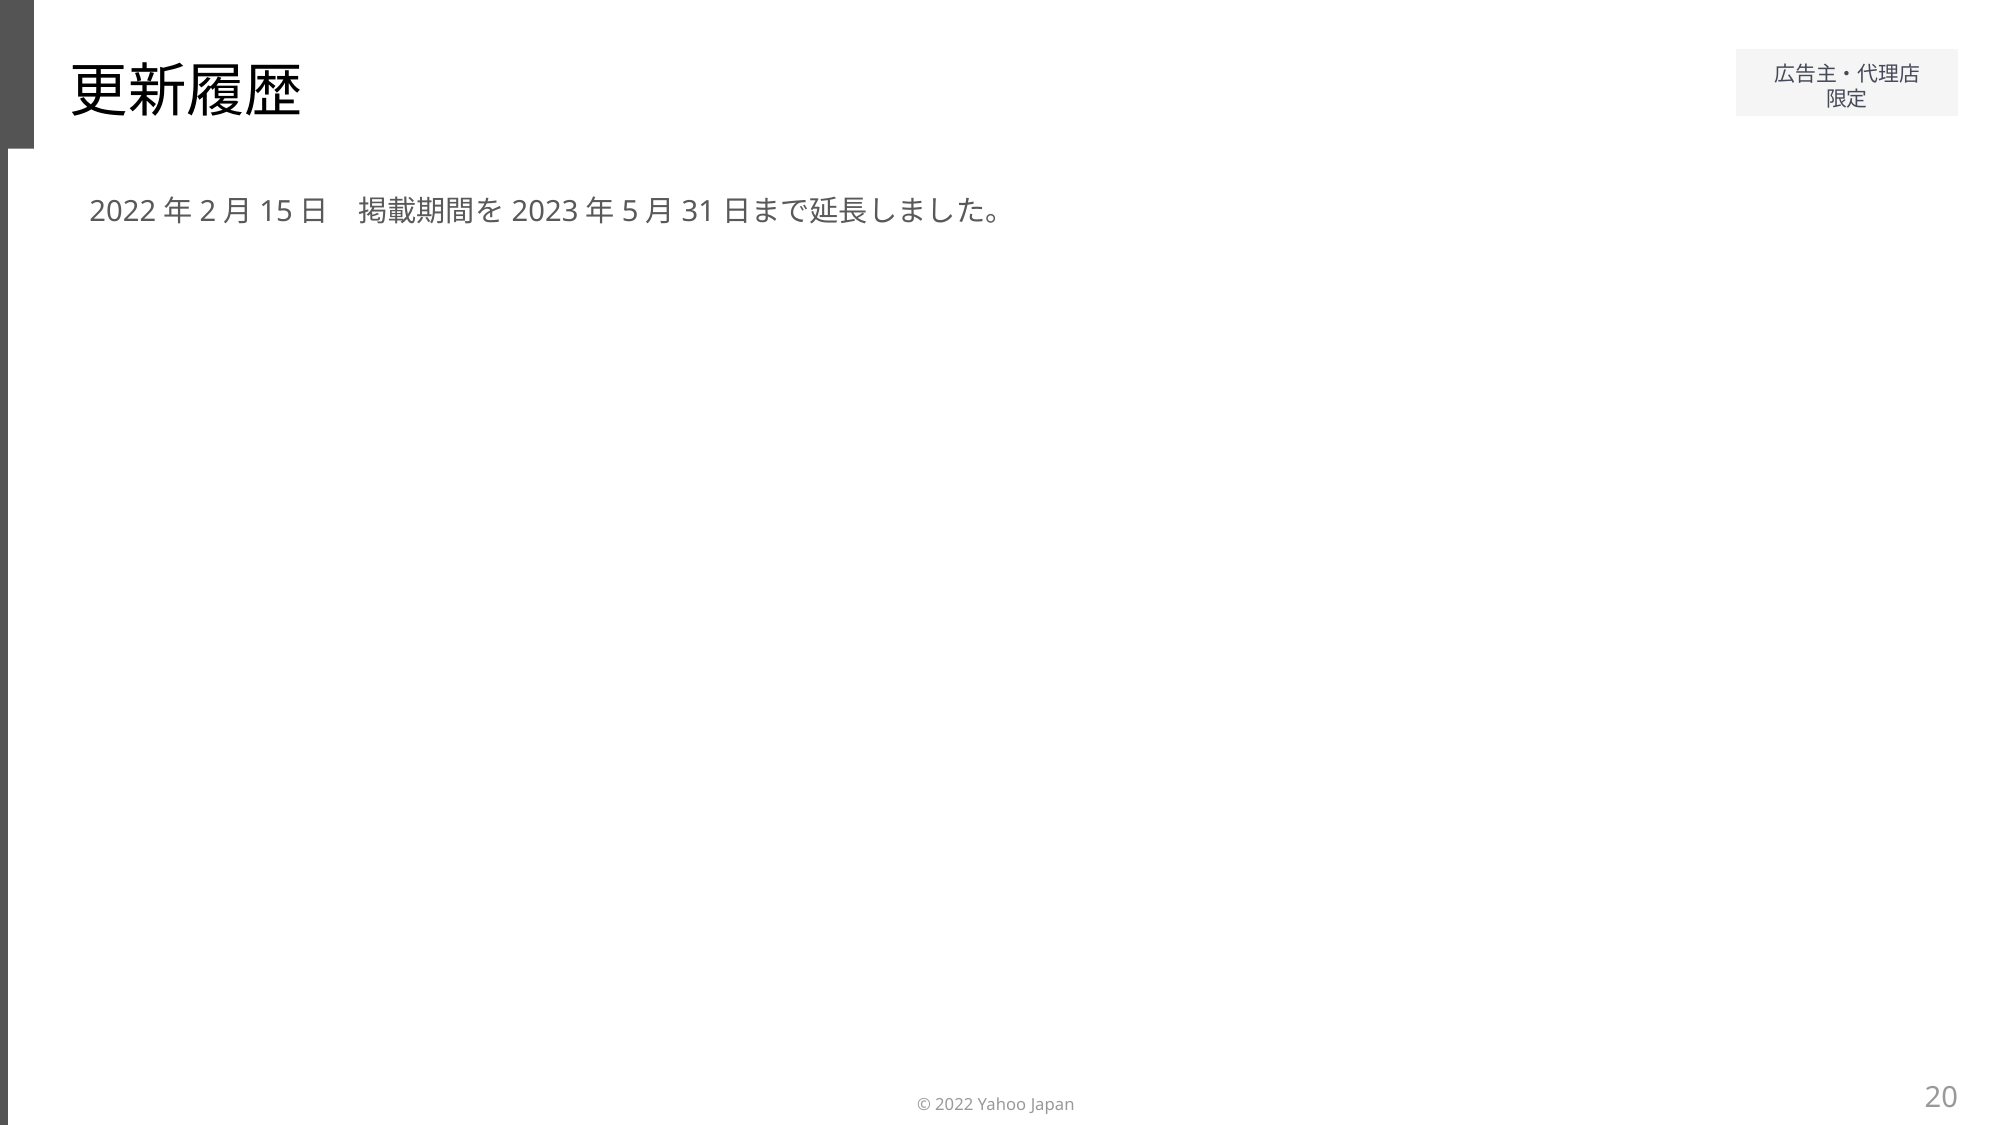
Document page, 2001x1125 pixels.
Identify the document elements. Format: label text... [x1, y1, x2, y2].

text_box 2022年2月15日 掲載期間を2023年5月31日まで延長しました。 [74, 184, 1945, 235]
slide_number 20 [1803, 1070, 1973, 1125]
list 更新履歴 [54, 21, 1656, 155]
